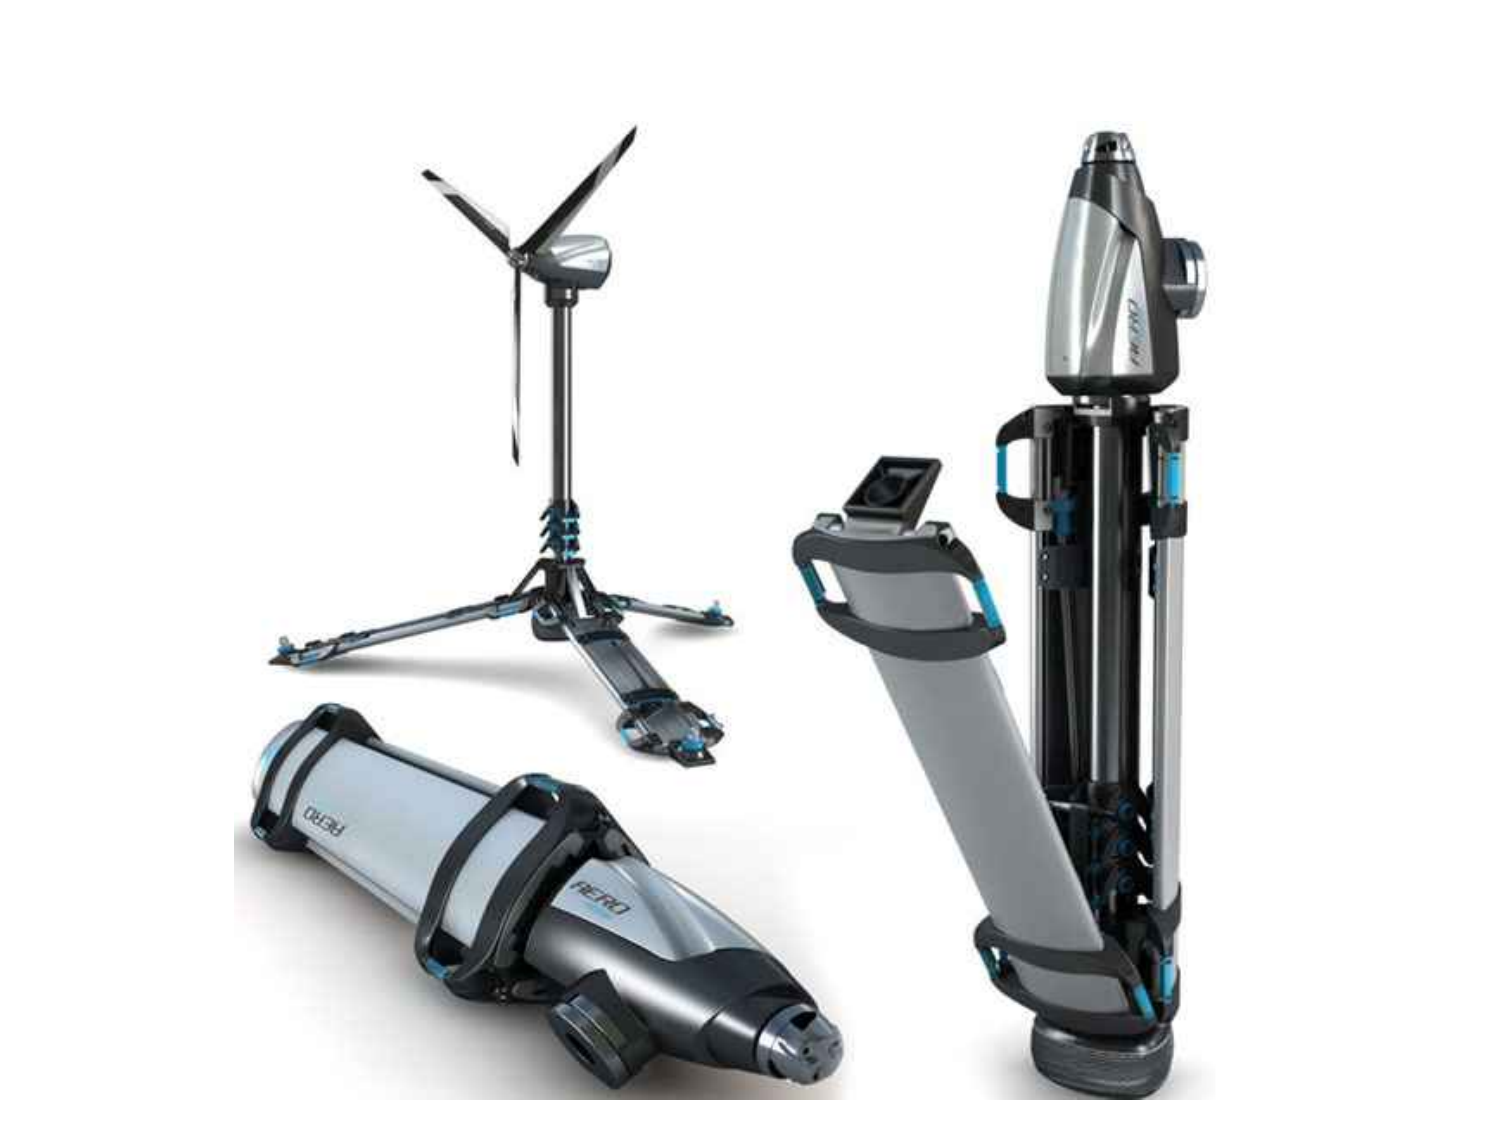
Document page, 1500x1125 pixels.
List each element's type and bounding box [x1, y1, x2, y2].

list [234, 121, 1219, 1100]
